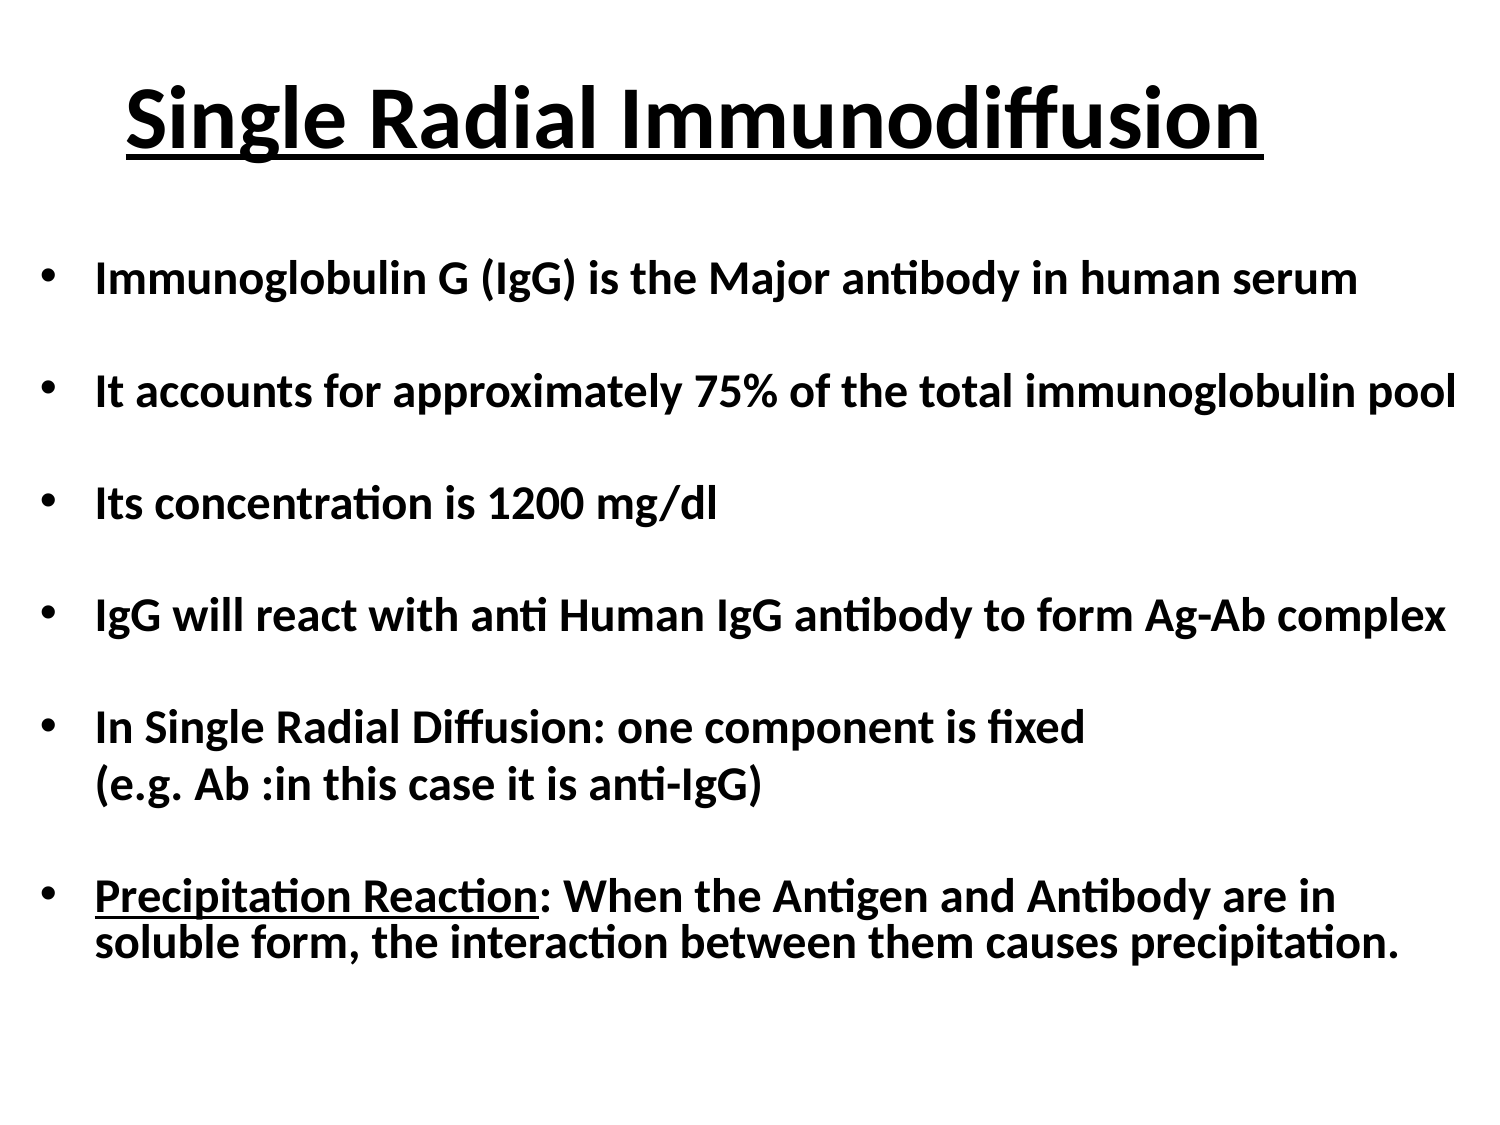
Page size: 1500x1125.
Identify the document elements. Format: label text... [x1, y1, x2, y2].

list Immunoglobulin G (IgG) is the Major antibody in human serum It accounts for approximately 75% of the total immunoglobulin pool Its concentration is 1200 mg/dl IgG will react with anti Human IgG antibody to form Ag-Ab complex In Single Radial Diffusion: one component is fixed (e.g. Ab :in this case it is anti-IgG) Precipitation Reaction: When the Antigen and Antibody are in soluble form, the interaction between them causes precipitation. [24, 249, 1500, 1050]
title Single Radial Immunodiffusion [99, 50, 1289, 175]
